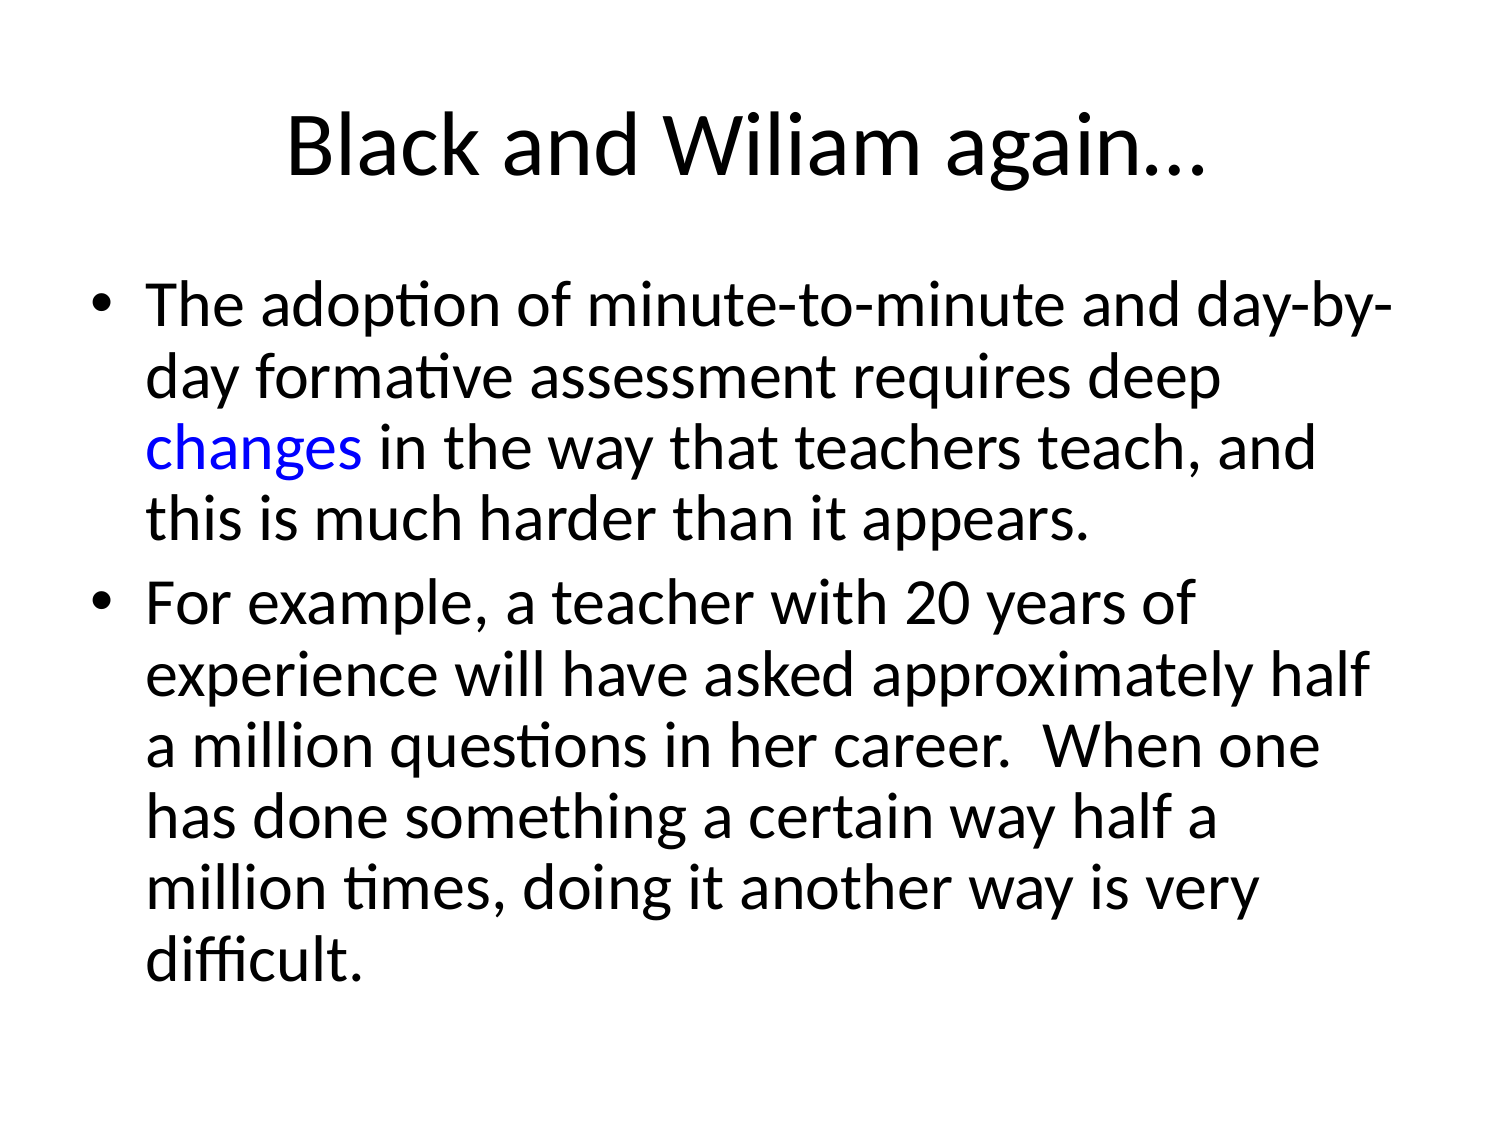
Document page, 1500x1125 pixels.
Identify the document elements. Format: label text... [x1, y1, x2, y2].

title Black and Wiliam again… [75, 45, 1425, 233]
list The adoption of minute-to-minute and day-by-day formative assessment requires deep changes in the way that teachers teach, and this is much harder than it appears. For example, a teacher with 20 years of experience will have asked approximately half a million questions in her career. When one has done something a certain way half a million times, doing it another way is very difficult. [75, 262, 1425, 1005]
